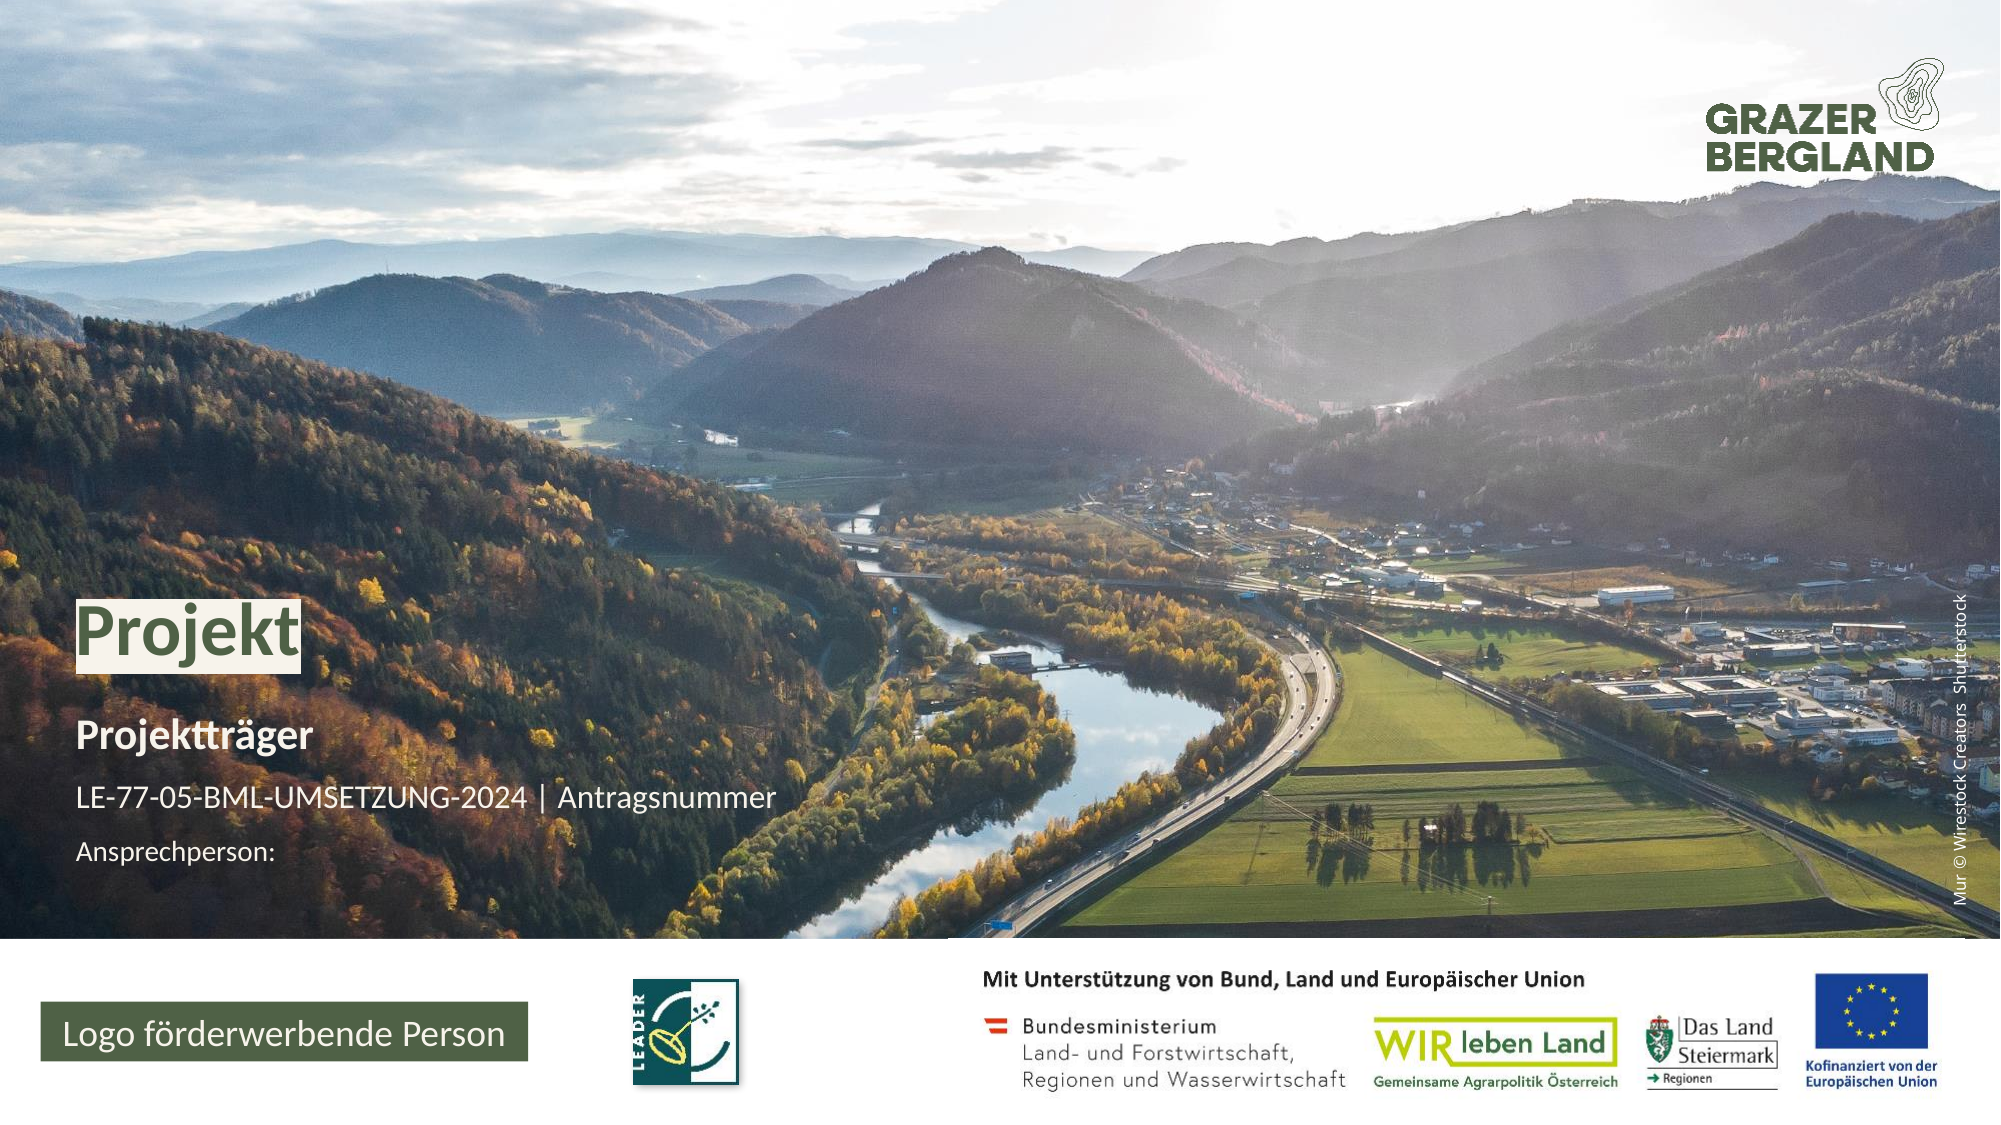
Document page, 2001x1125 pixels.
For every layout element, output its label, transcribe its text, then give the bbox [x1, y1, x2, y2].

subtitle Projektträger LE-77-05-BML-UMSETZUNG-2024 | Antragsnummer Ansprechperson: [60, 704, 978, 922]
title Projekt [60, 381, 1356, 679]
picture [633, 979, 739, 1085]
picture [0, 0, 2000, 1125]
text_box Mur © Wirestock Creators Shutterstock [1941, 416, 1977, 922]
